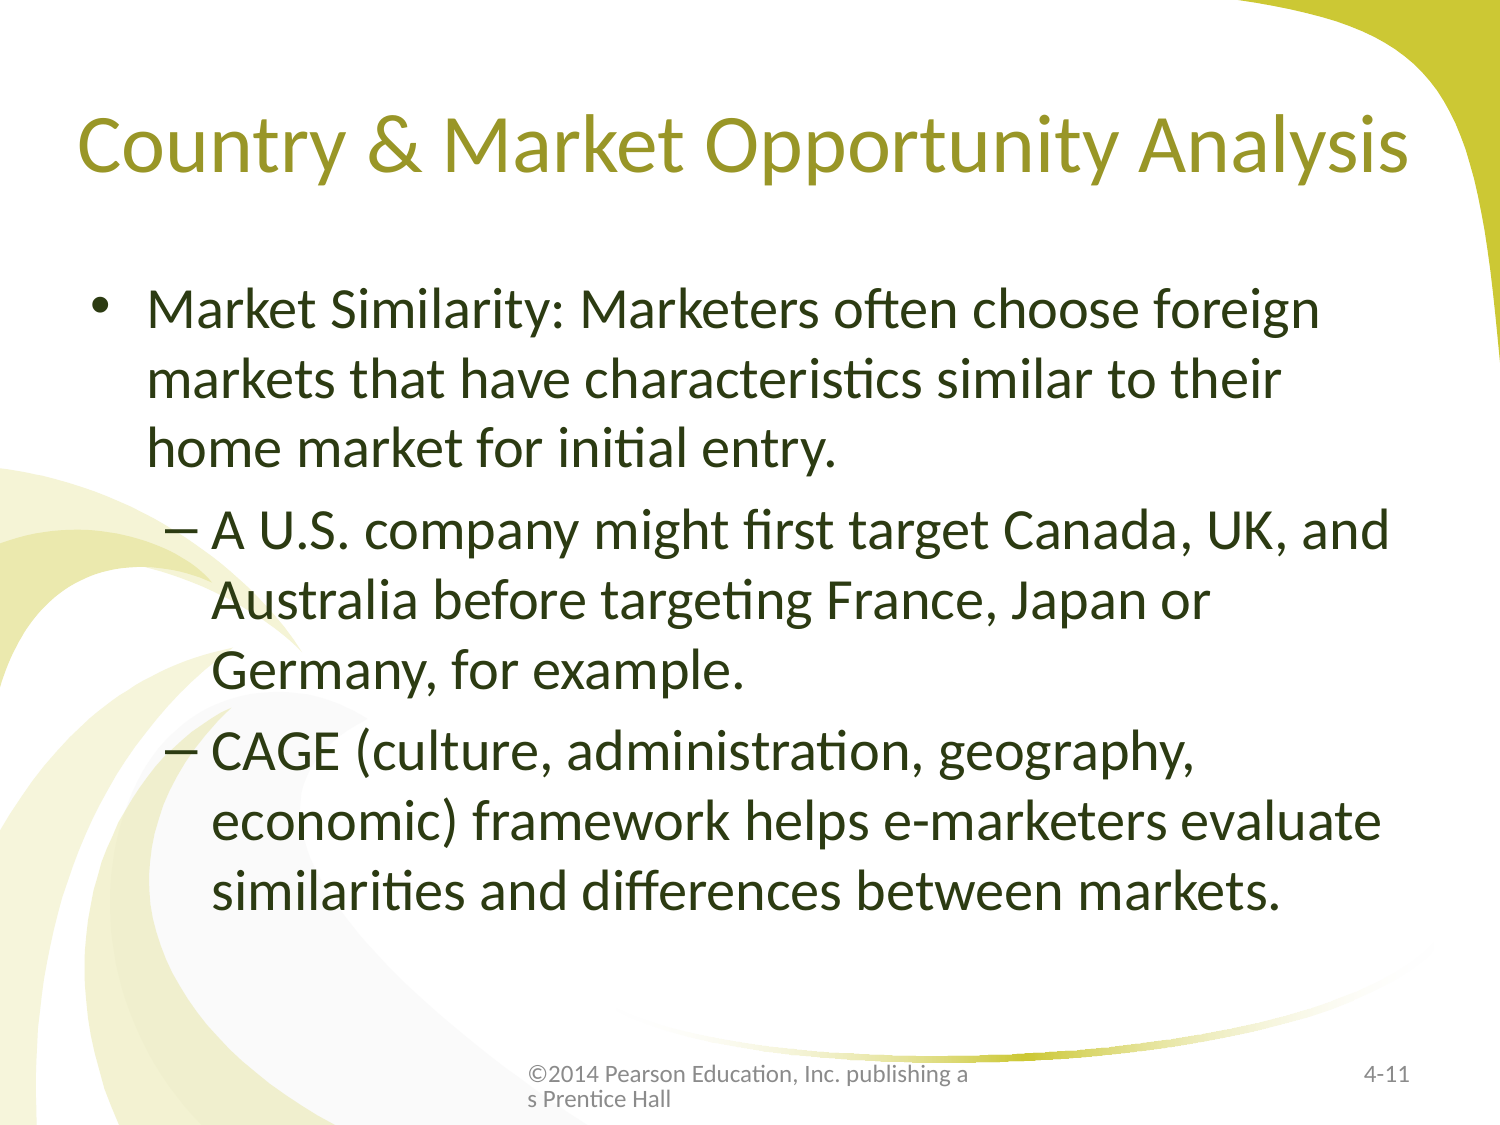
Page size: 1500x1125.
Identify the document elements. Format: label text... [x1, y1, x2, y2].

title Country & Market Opportunity Analysis [62, 45, 1463, 233]
slide_number 4-11 [1074, 1042, 1425, 1103]
footer ©2014 Pearson Education, Inc. publishing as Prentice Hall [512, 1042, 988, 1103]
list Market Similarity: Marketers often choose foreign markets that have characteristics similar to their home market for initial entry. A U.S. company might first target Canada, UK, and Australia before targeting France, Japan or Germany, for example. CAGE (culture, administration, geography, economic) framework helps e-marketers evaluate similarities and differences between markets. [75, 262, 1425, 1005]
